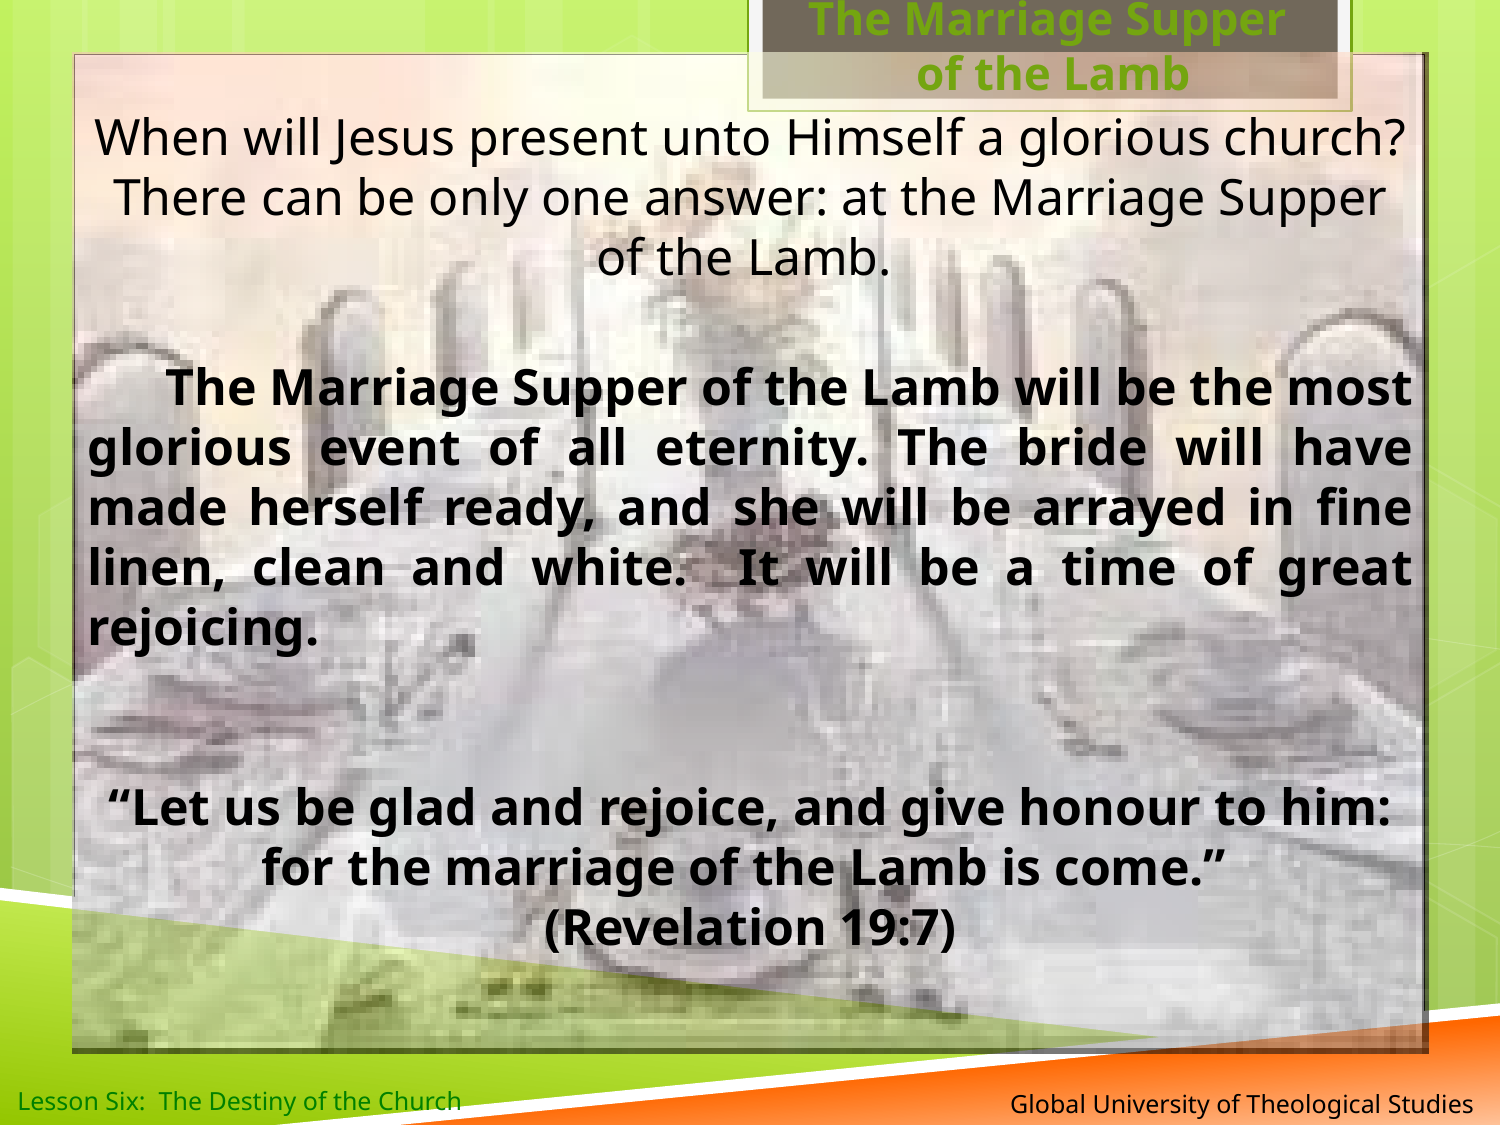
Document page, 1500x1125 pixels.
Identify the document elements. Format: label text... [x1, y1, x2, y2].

text_box Global University of Theological Studies [996, 1073, 1500, 1117]
picture [72, 52, 1429, 1054]
text_box Lesson Six: The Destiny of the Church [9, 1083, 513, 1118]
text_box The Marriage Supper of the Lamb [768, 0, 1339, 51]
